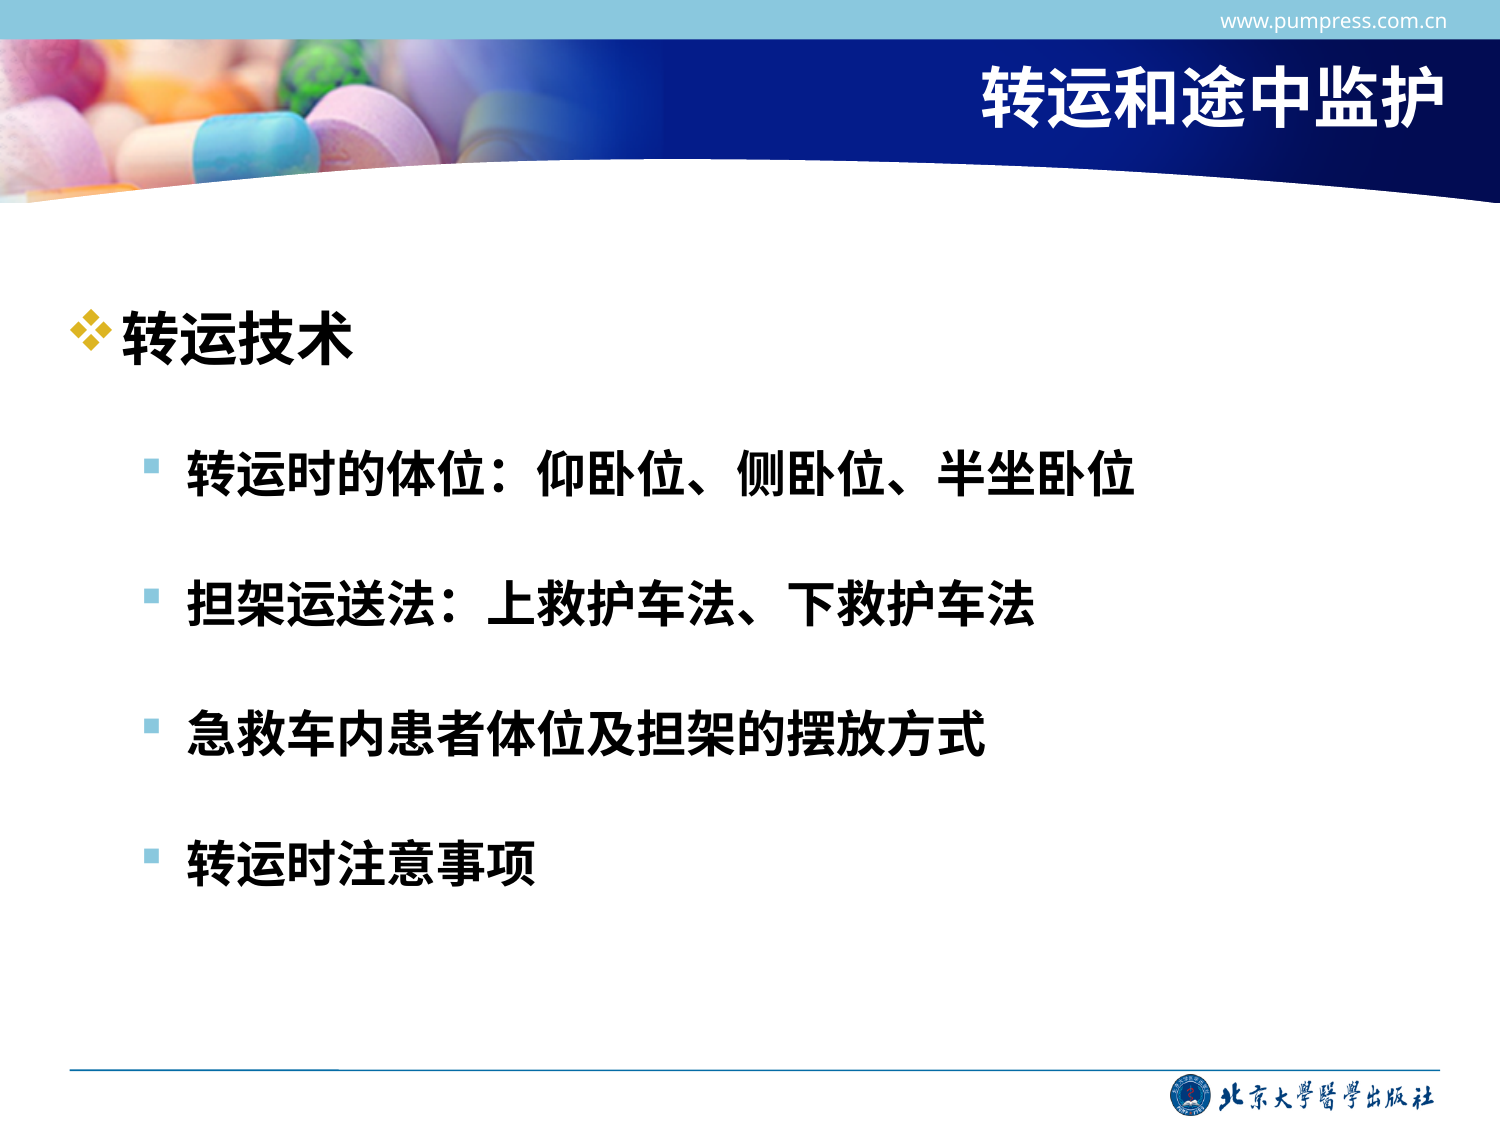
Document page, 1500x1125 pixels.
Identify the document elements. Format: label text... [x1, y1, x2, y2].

picture [1170, 1074, 1436, 1118]
title 转运和途中监护 [137, 50, 1463, 143]
slide_number www.pumpress.com.cn [1024, 0, 1463, 38]
picture [0, 40, 1500, 203]
list 转运技术 转运时的体位：仰卧位、侧卧位、半坐卧位 担架运送法：上救护车法、下救护车法 急救车内患者体位及担架的摆放方式 转运时注意事项 [50, 224, 1463, 1025]
